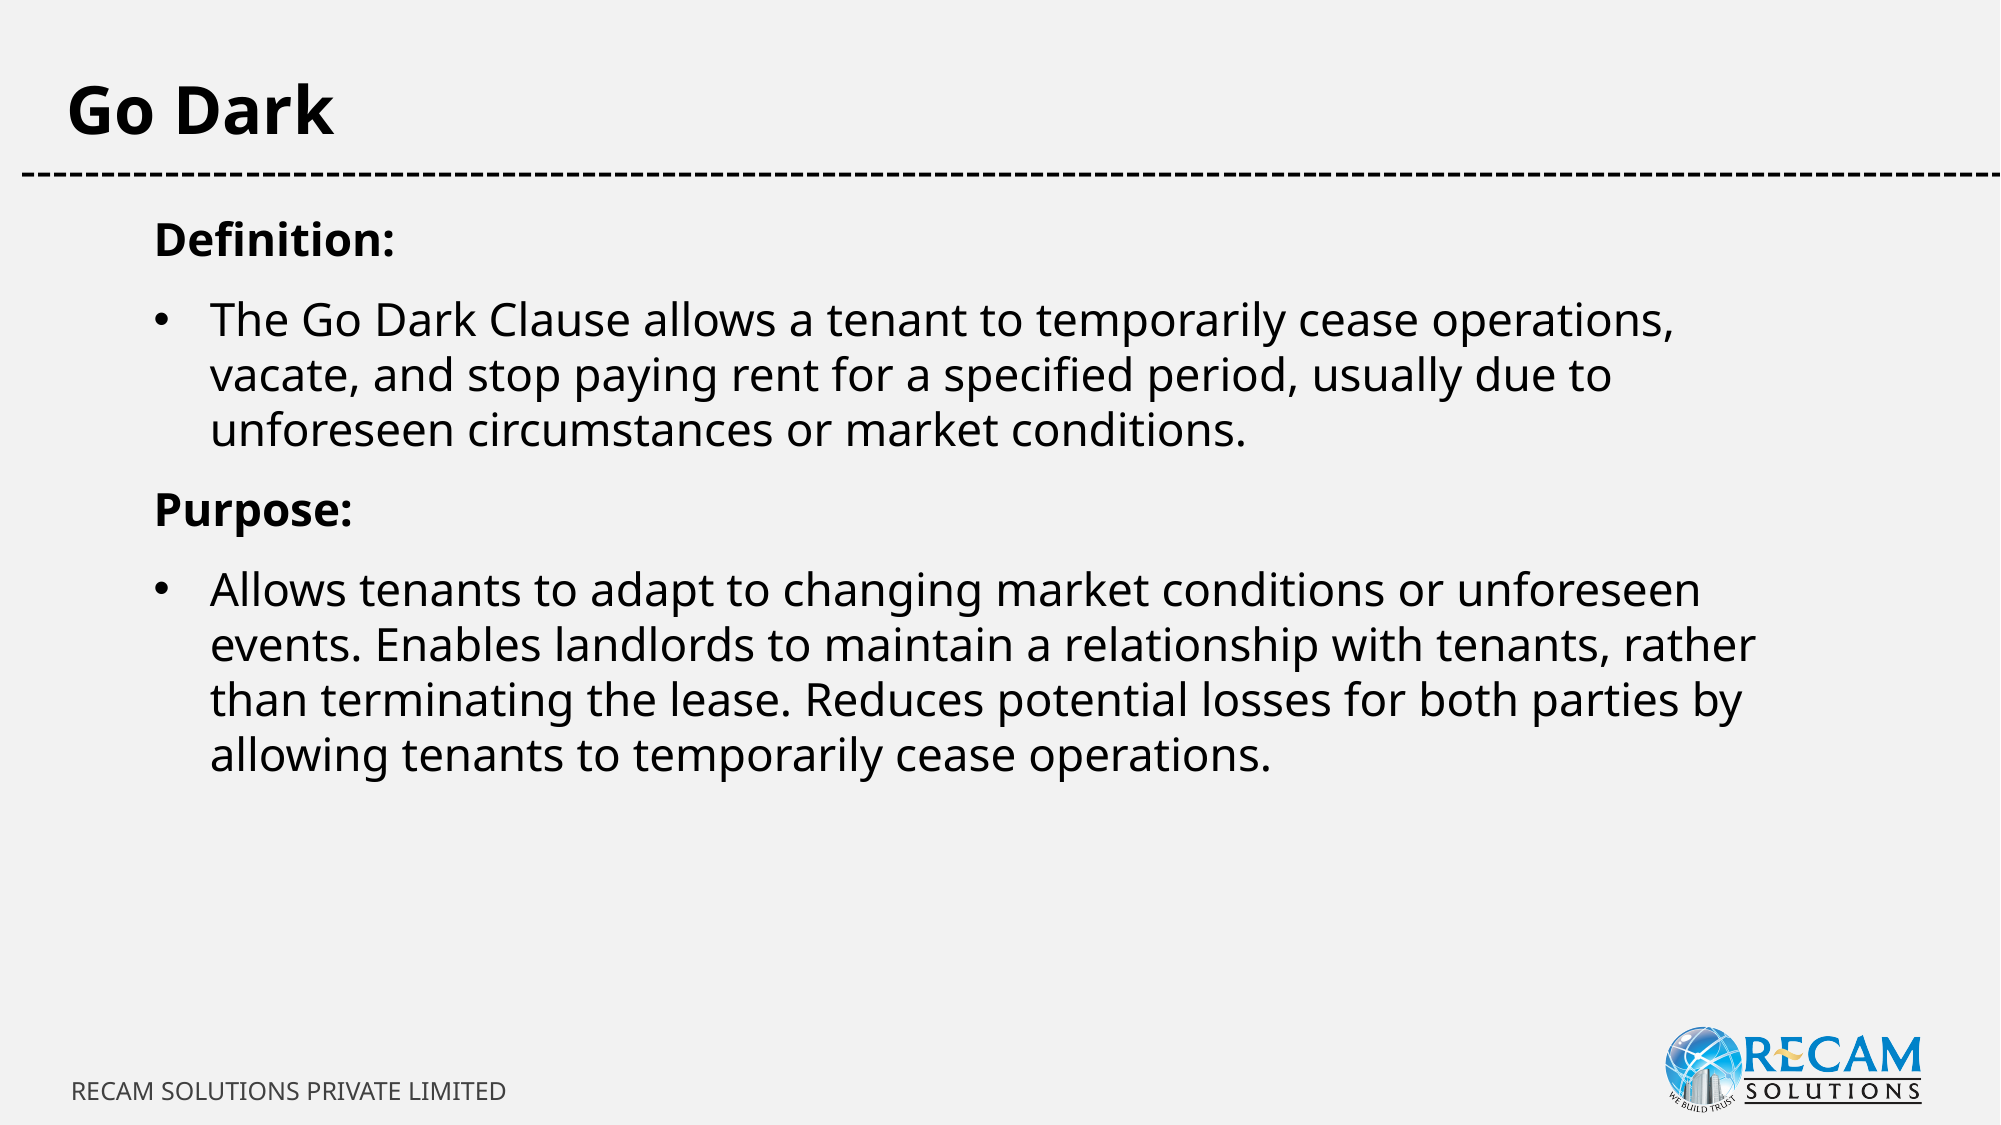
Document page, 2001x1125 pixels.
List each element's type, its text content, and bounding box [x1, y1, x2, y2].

text_box ----------------------------------------------------------------------------------------------------------------------------- [6, 131, 2000, 207]
picture [1652, 1014, 1935, 1125]
footer RECAM SOLUTIONS PRIVATE LIMITED [70, 1073, 971, 1107]
text_box Definition: The Go Dark Clause allows a tenant to temporarily cease operations, vacate, and stop paying rent for a specified period, usually due to unforeseen circumstances or market conditions. Purpose: Allows tenants to adapt to changing market conditions or unforeseen events. Enables landlords to maintain a relationship with tenants, rather than terminating the lease. Reduces potential losses for both parties by allowing tenants to temporarily cease operations. [138, 203, 1842, 788]
text_box Go Dark [51, 60, 1979, 131]
